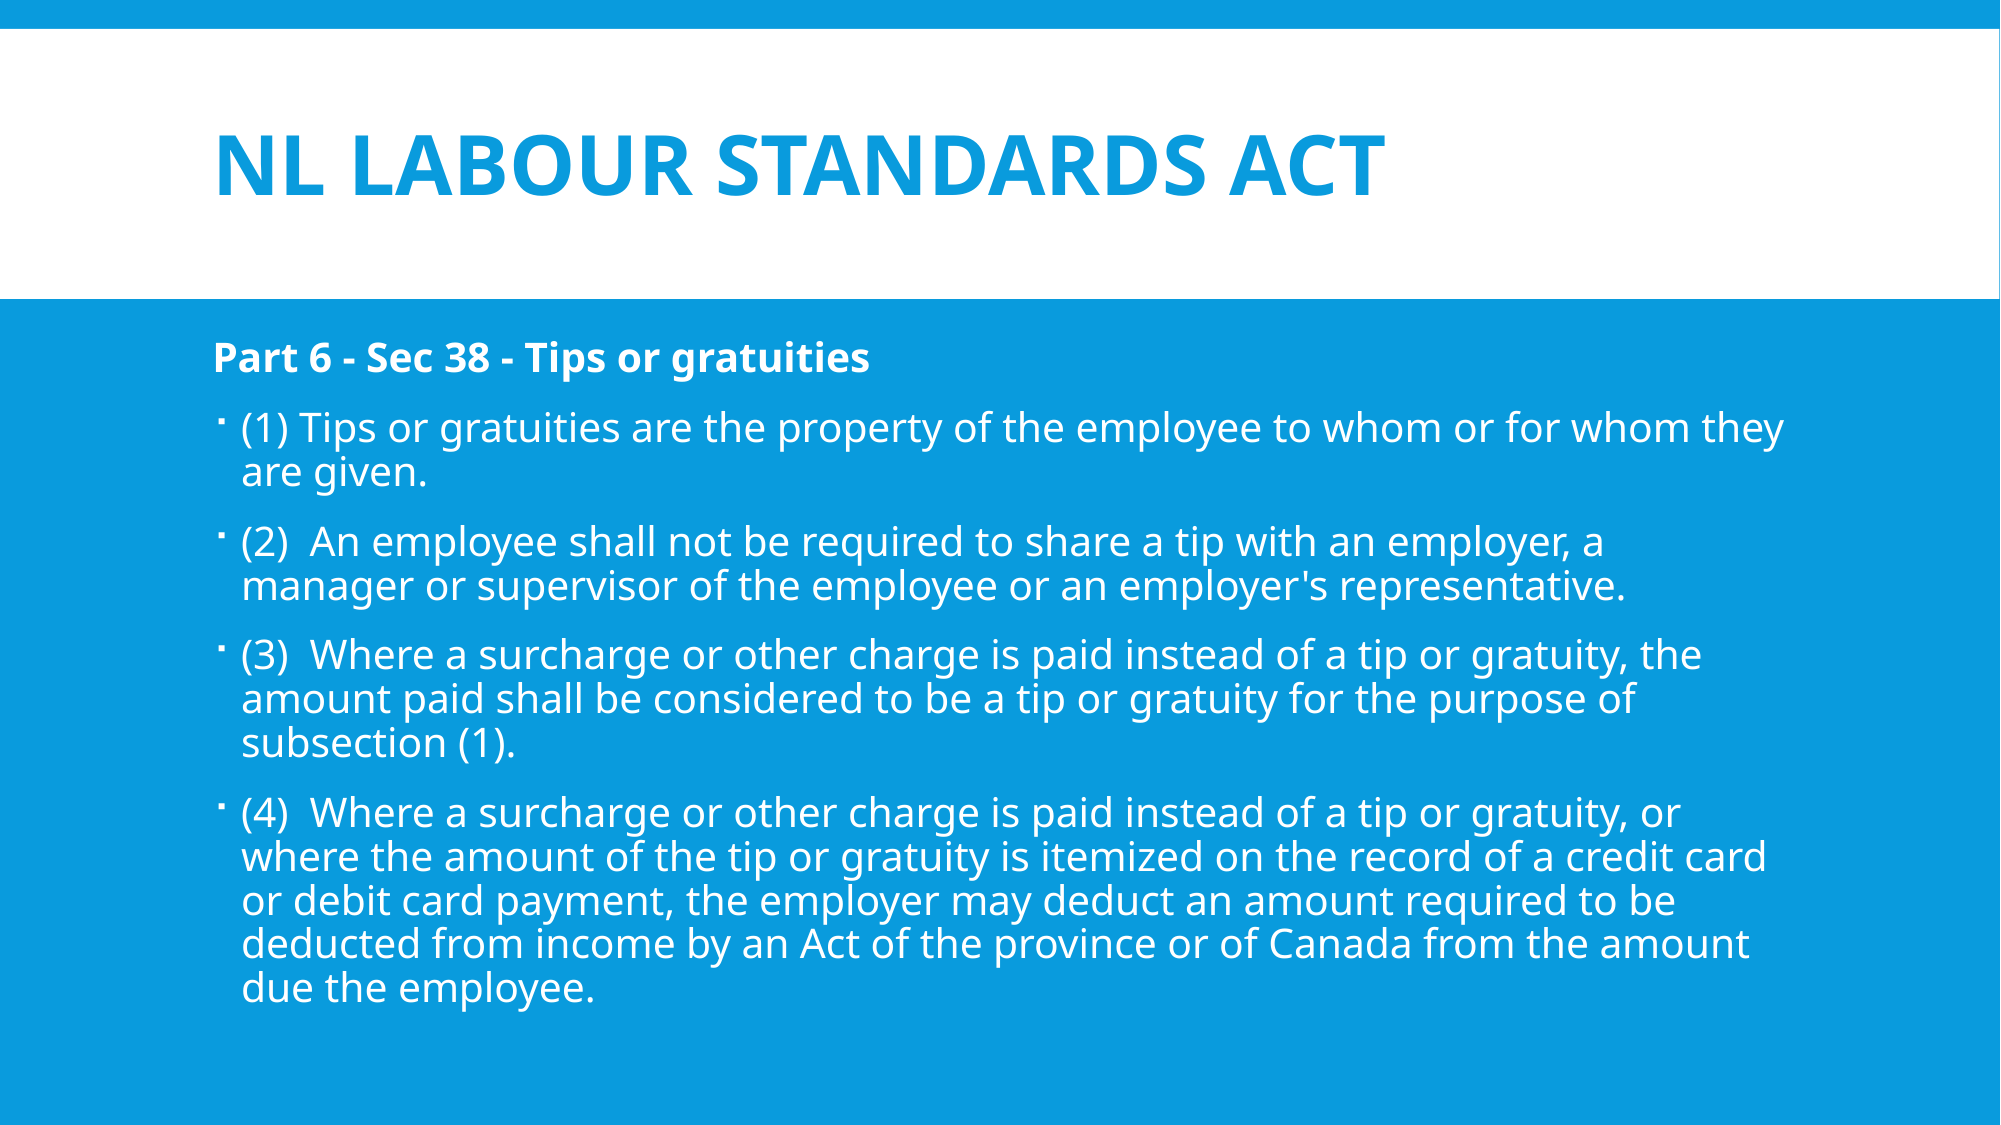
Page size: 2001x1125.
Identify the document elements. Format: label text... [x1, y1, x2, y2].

title NL Labour Standards Act [197, 46, 1803, 295]
list Part 6 - Sec 38 - Tips or gratuities (1) Tips or gratuities are the property of the employee to whom or for whom they are given. (2) An employee shall not be required to share a tip with an employer, a manager or supervisor of the employee or an employer's representative. (3) Where a surcharge or other charge is paid instead of a tip or gratuity, the amount paid shall be considered to be a tip or gratuity for the purpose of subsection (1). (4) Where a surcharge or other charge is paid instead of a tip or gratuity, or where the amount of the tip or gratuity is itemized on the record of a credit card or debit card payment, the employer may deduct an amount required to be deducted from income by an Act of the province or of Canada from the amount due the employee. [197, 329, 1803, 1020]
